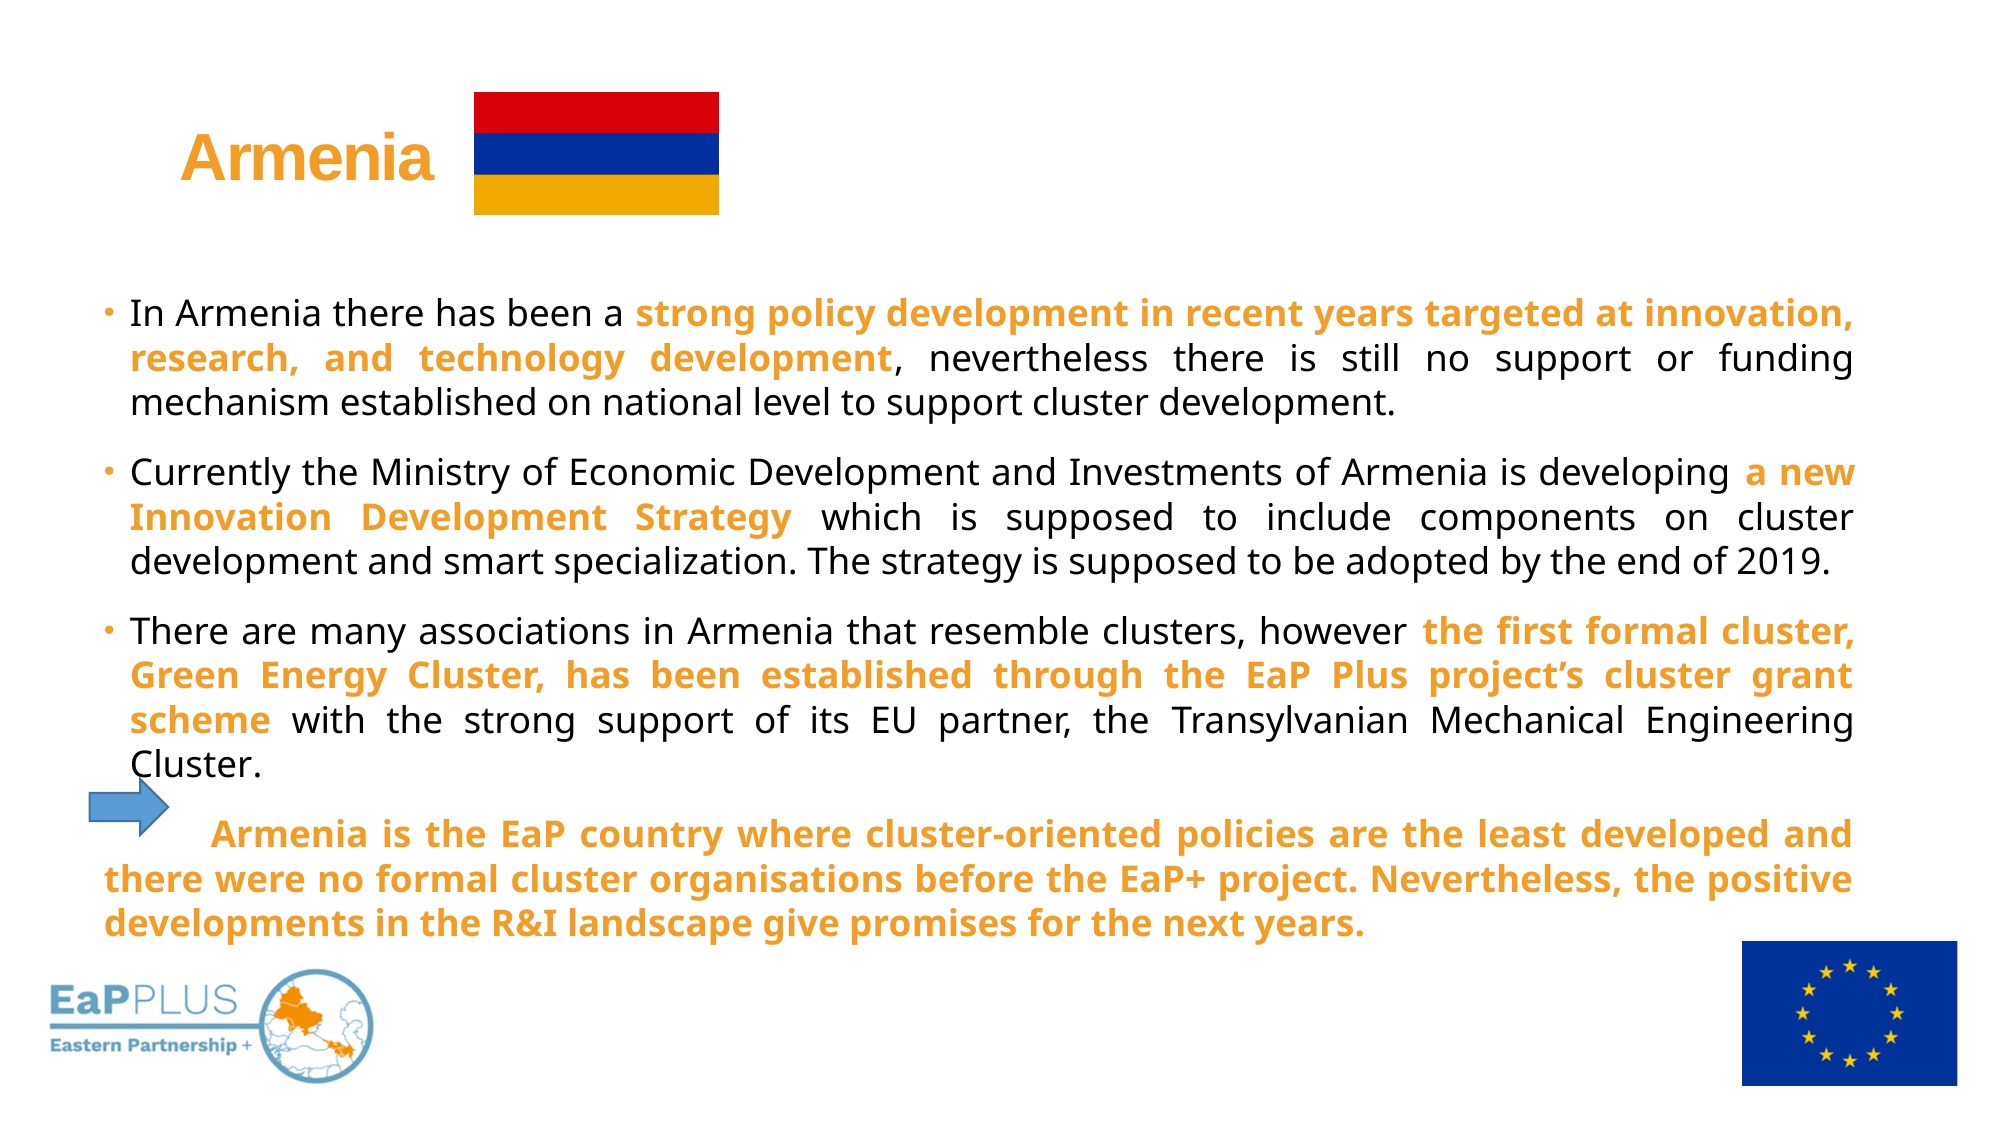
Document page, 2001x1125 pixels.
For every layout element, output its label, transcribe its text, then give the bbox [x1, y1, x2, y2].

picture [1742, 941, 1958, 1086]
picture [0, 921, 423, 1125]
text_box [88, 776, 170, 838]
text_box In Armenia there has been a strong policy development in recent years targeted at innovation, research, and technology development, nevertheless there is still no support or funding mechanism established on national level to support cluster development. Currently the Ministry of Economic Development and Investments of Armenia is developing a new Innovation Development Strategy which is supposed to include components on cluster development and smart specialization. The strategy is supposed to be adopted by the end of 2019. There are many associations in Armenia that resemble clusters, however the first formal cluster, Green Energy Cluster, has been established through the EaP Plus project’s cluster grant scheme with the strong support of its EU partner, the Transylvanian Mechanical Engineering Cluster. Armenia is the EaP country where cluster-oriented policies are the least developed and there were no formal cluster organisations before the EaP+ project. Nevertheless, the positive developments in the R&I landscape give promises for the next years. [88, 282, 1872, 996]
picture [474, 92, 719, 215]
text_box Armenia [164, 72, 1921, 235]
